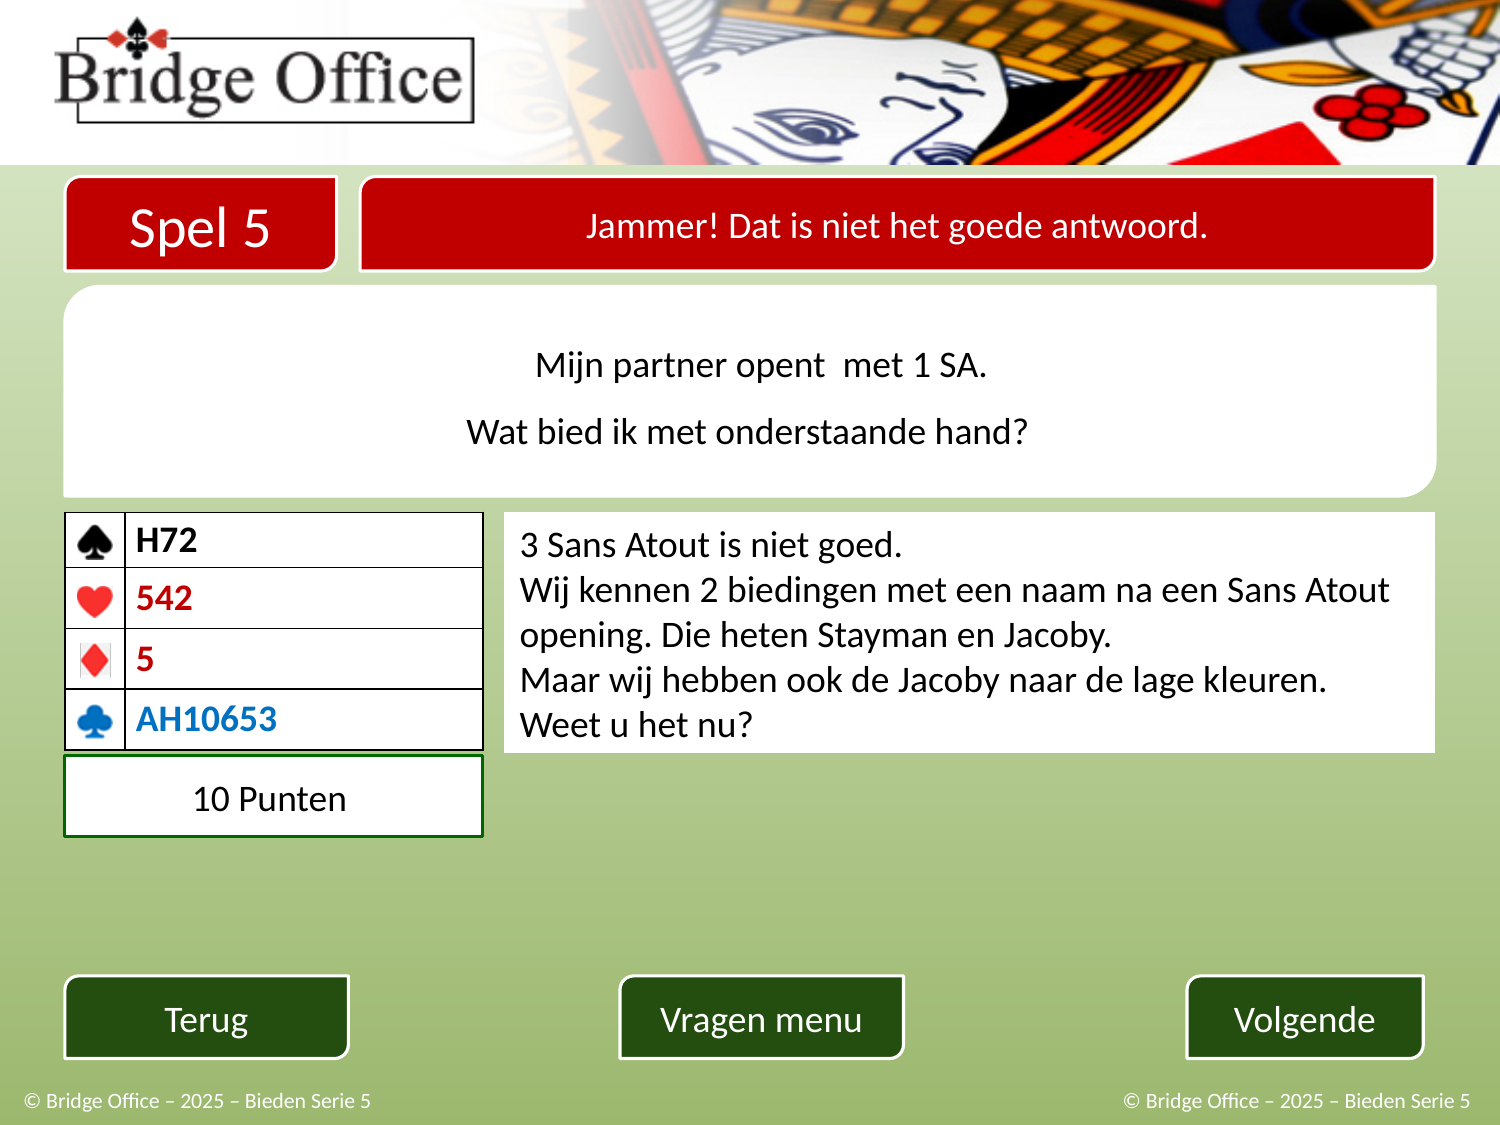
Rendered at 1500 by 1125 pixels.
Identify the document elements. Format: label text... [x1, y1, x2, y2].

text_box © Bridge Office – 2025 – Bieden Serie 5 [8, 1079, 393, 1121]
text_box © Bridge Office – 2025 – Bieden Serie 5 [1107, 1079, 1500, 1121]
text_box Spel 5 [63, 179, 339, 273]
picture [77, 703, 114, 740]
picture [0, 0, 1500, 166]
table_cell 5 [126, 629, 482, 688]
text_box Wat bied ik met onderstaande hand? [451, 399, 1072, 460]
table_header H72 [126, 513, 482, 567]
table_cell [66, 568, 124, 628]
table_header [66, 513, 124, 567]
picture [77, 585, 114, 618]
picture [77, 524, 114, 561]
text_box Terug [63, 974, 350, 1061]
text_box Vragen menu [618, 974, 906, 1061]
table_cell [66, 629, 124, 688]
text_box [63, 284, 1437, 498]
text_box Volgende [1185, 974, 1425, 1061]
text_box 10 Punten [63, 754, 484, 838]
picture [77, 643, 114, 679]
table_cell AH10653 [126, 690, 482, 749]
text_box 3 Sans Atout is niet goed. Wij kennen 2 biedingen met een naam na een Sans Atout opening. Die heten Stayman en Jacoby. Maar wij hebben ook de Jacoby naar de lage kleuren. Weet u het nu? [504, 512, 1435, 753]
text_box Jammer! Dat is niet het goede antwoord. [358, 179, 1437, 273]
text_box Mijn partner opent met 1 SA. [508, 332, 1015, 393]
table_cell [66, 690, 124, 749]
table_cell 542 [126, 568, 482, 628]
